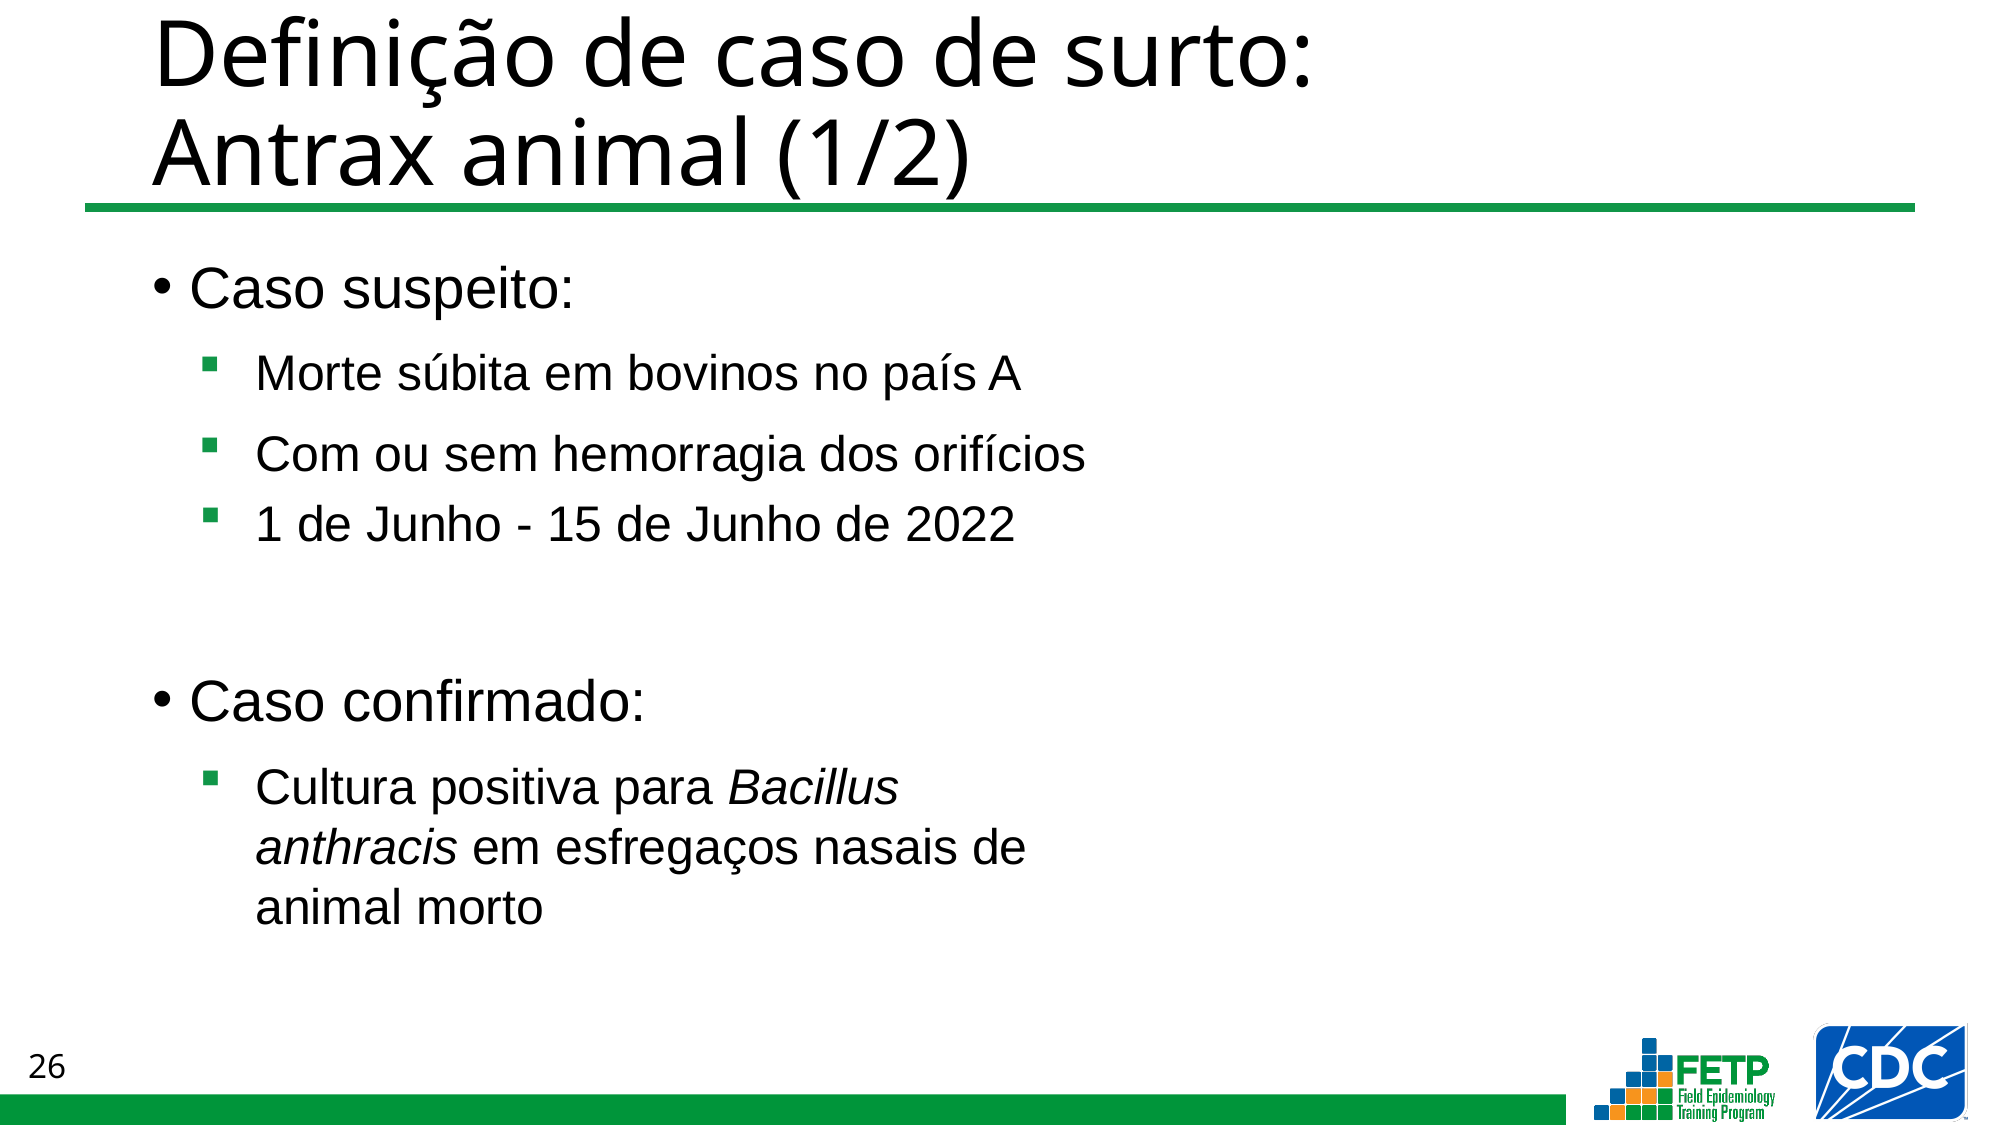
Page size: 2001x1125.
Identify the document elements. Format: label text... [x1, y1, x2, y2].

list Caso suspeito: Morte súbita em bovinos no país A Com ou sem hemorragia dos orifícios 1 de Junho - 15 de Junho de 2022 Caso confirmado: Cultura positiva para Bacillus anthracis em esfregaços nasais de animal morto [137, 242, 1863, 1004]
title Definição de caso de surto: Antrax animal (1/2) [137, 0, 1863, 207]
picture [1594, 1038, 1775, 1122]
picture [1813, 1023, 1968, 1122]
